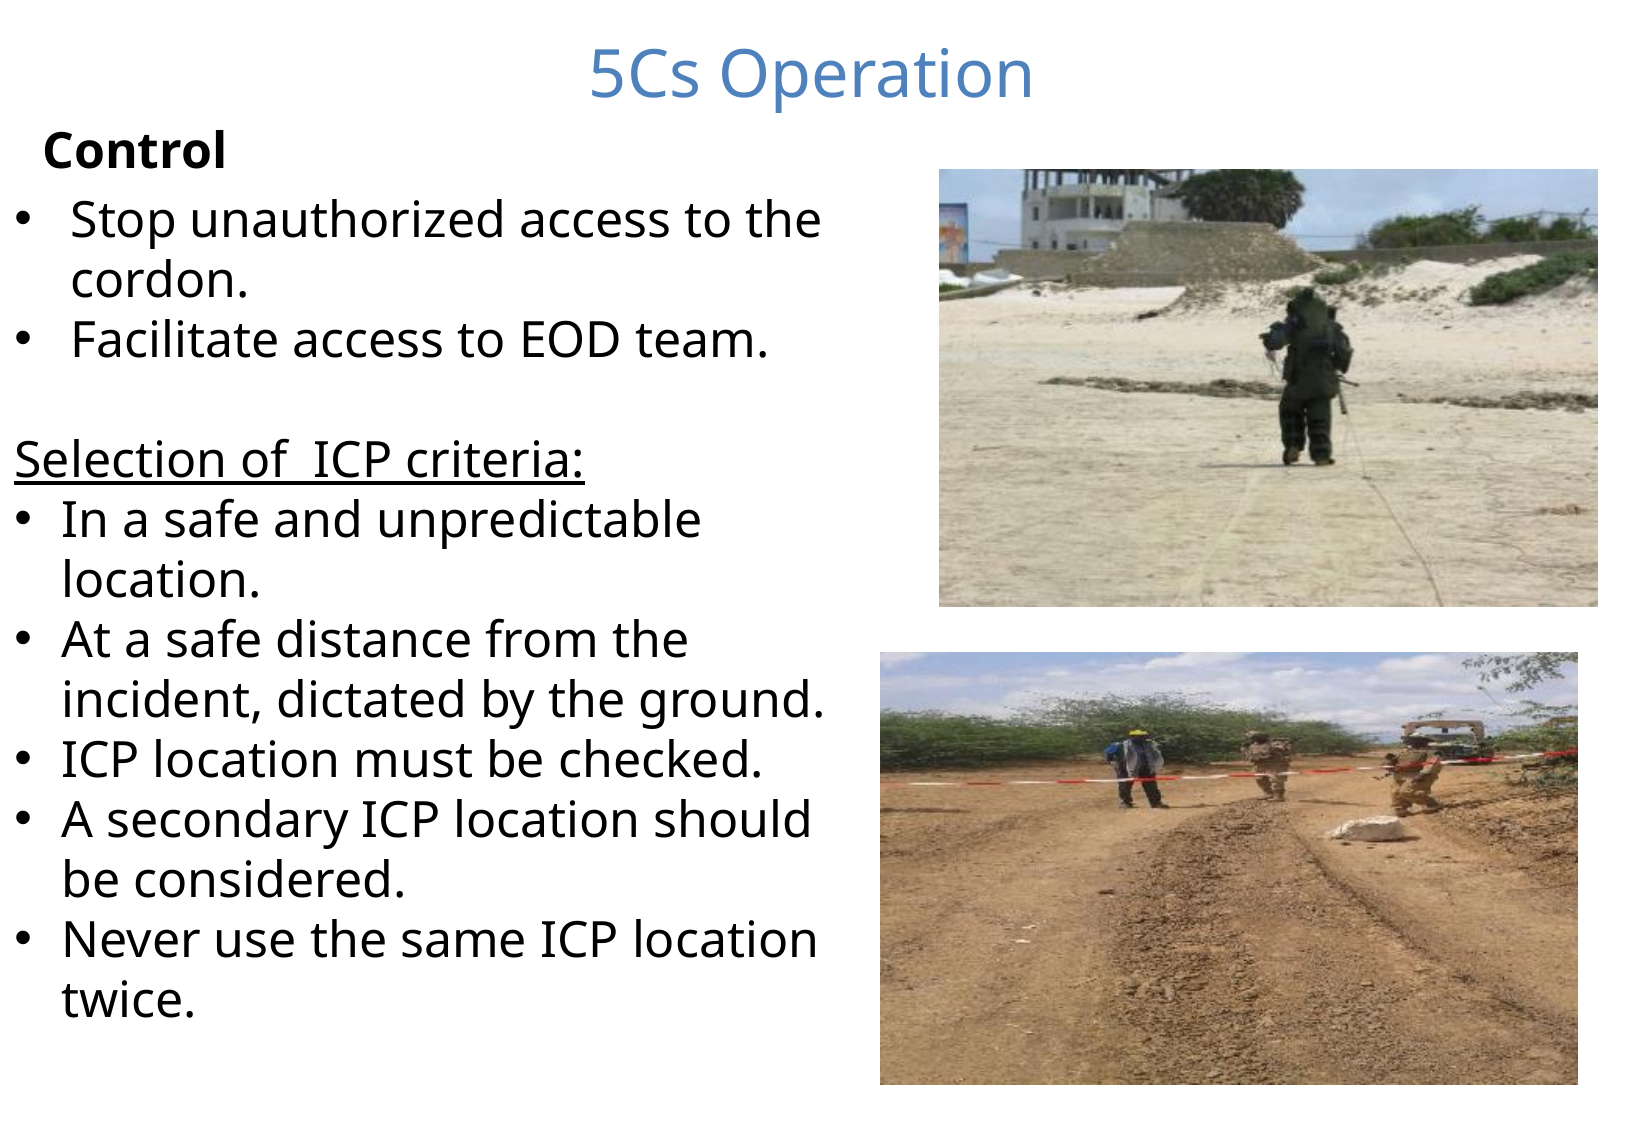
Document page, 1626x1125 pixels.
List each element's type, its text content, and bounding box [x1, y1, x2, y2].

picture [939, 169, 1598, 608]
text_box 5Cs Operation [111, 7, 1514, 135]
picture [880, 652, 1578, 1086]
text_box Control [27, 111, 388, 247]
text_box Stop unauthorized access to the cordon. Facilitate access to EOD team. Selection of ICP criteria: In a safe and unpredictable location. At a safe distance from the incident, dictated by the ground. ICP location must be checked. A secondary ICP location should be considered. Never use the same ICP location twice. [0, 179, 884, 1035]
